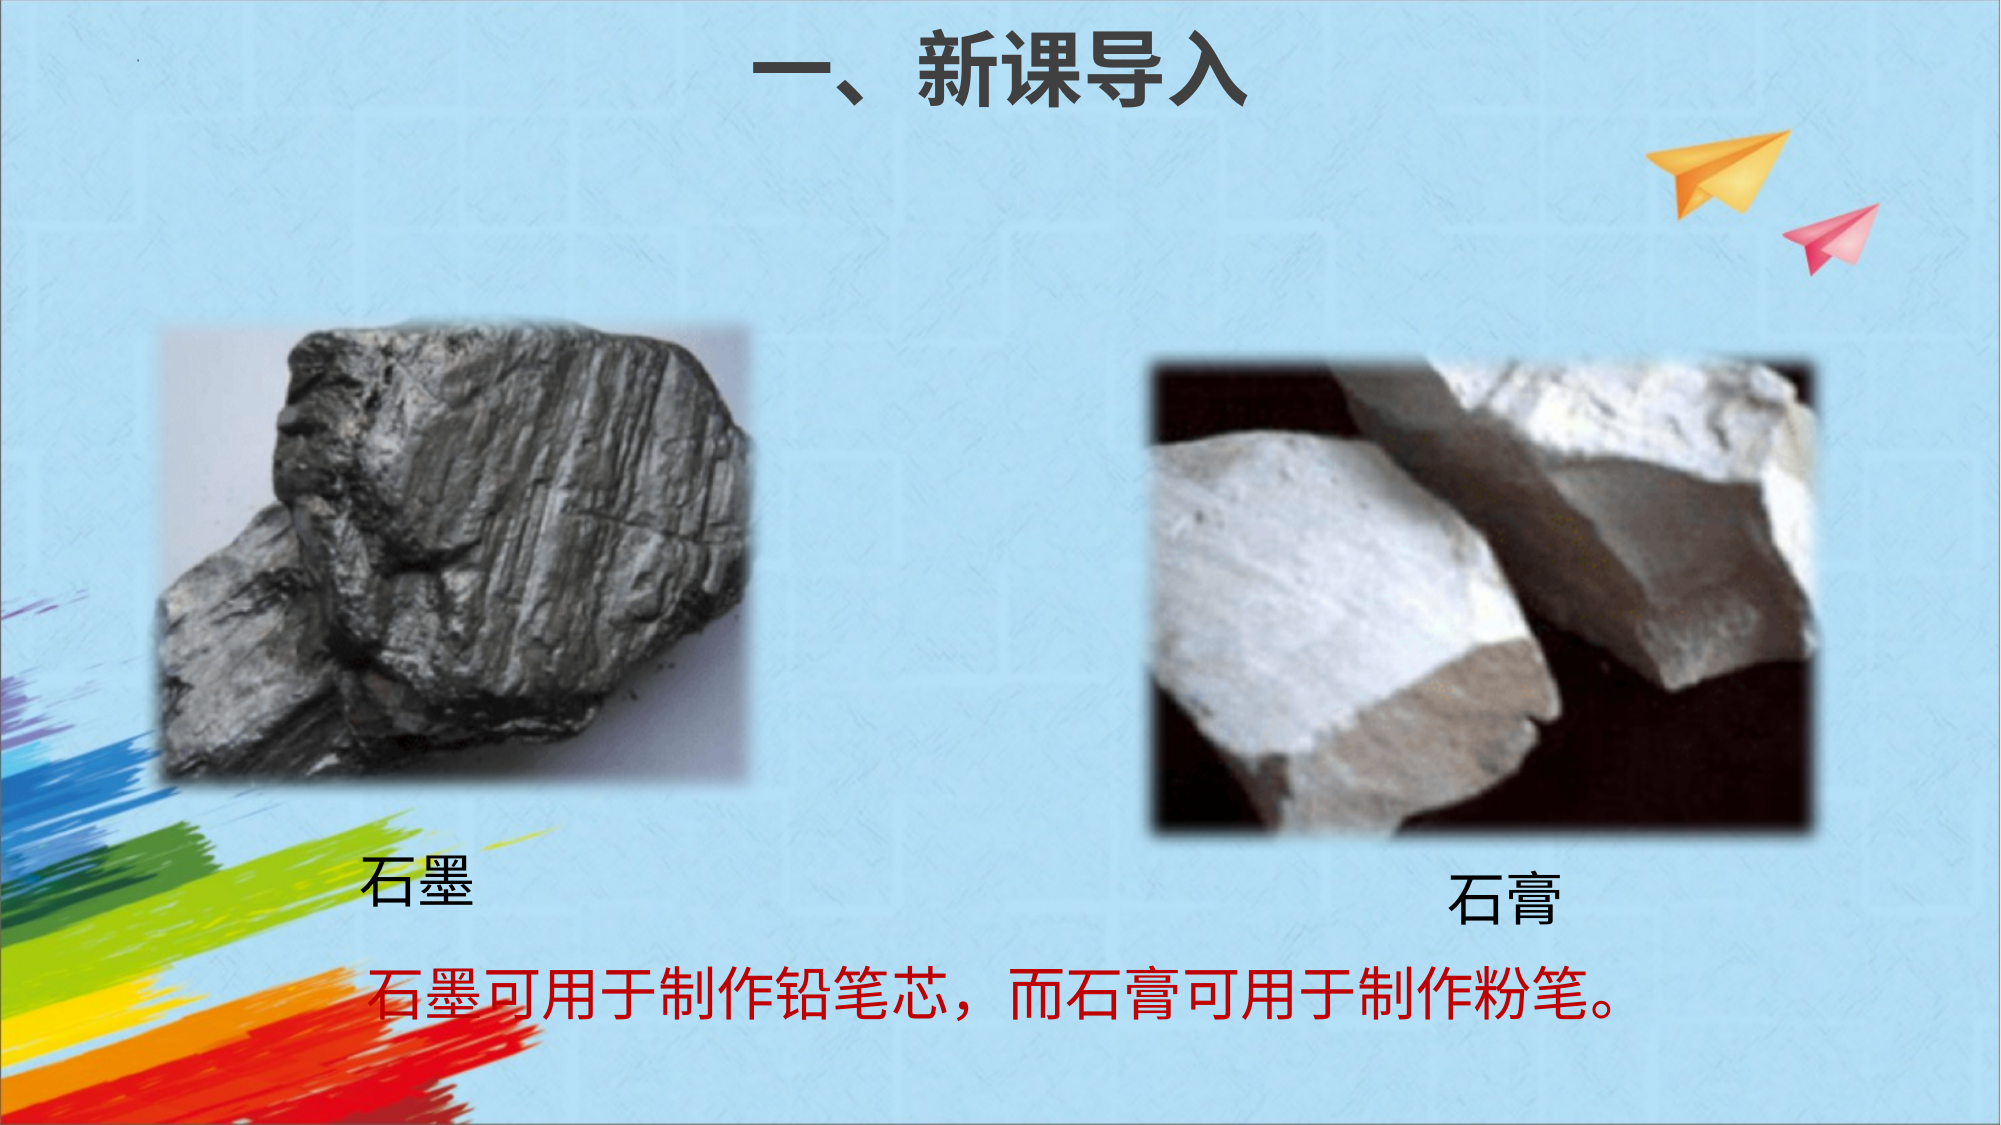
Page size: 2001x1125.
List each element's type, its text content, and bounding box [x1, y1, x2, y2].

text_box 石墨 [345, 836, 602, 922]
picture [0, 0, 2001, 1125]
text_box 石墨可用于制作铅笔芯，而石膏可用于制作粉笔。 [352, 949, 1664, 1035]
text_box 石膏 [1432, 854, 1689, 940]
title 一、新课导入 [137, 0, 1863, 135]
